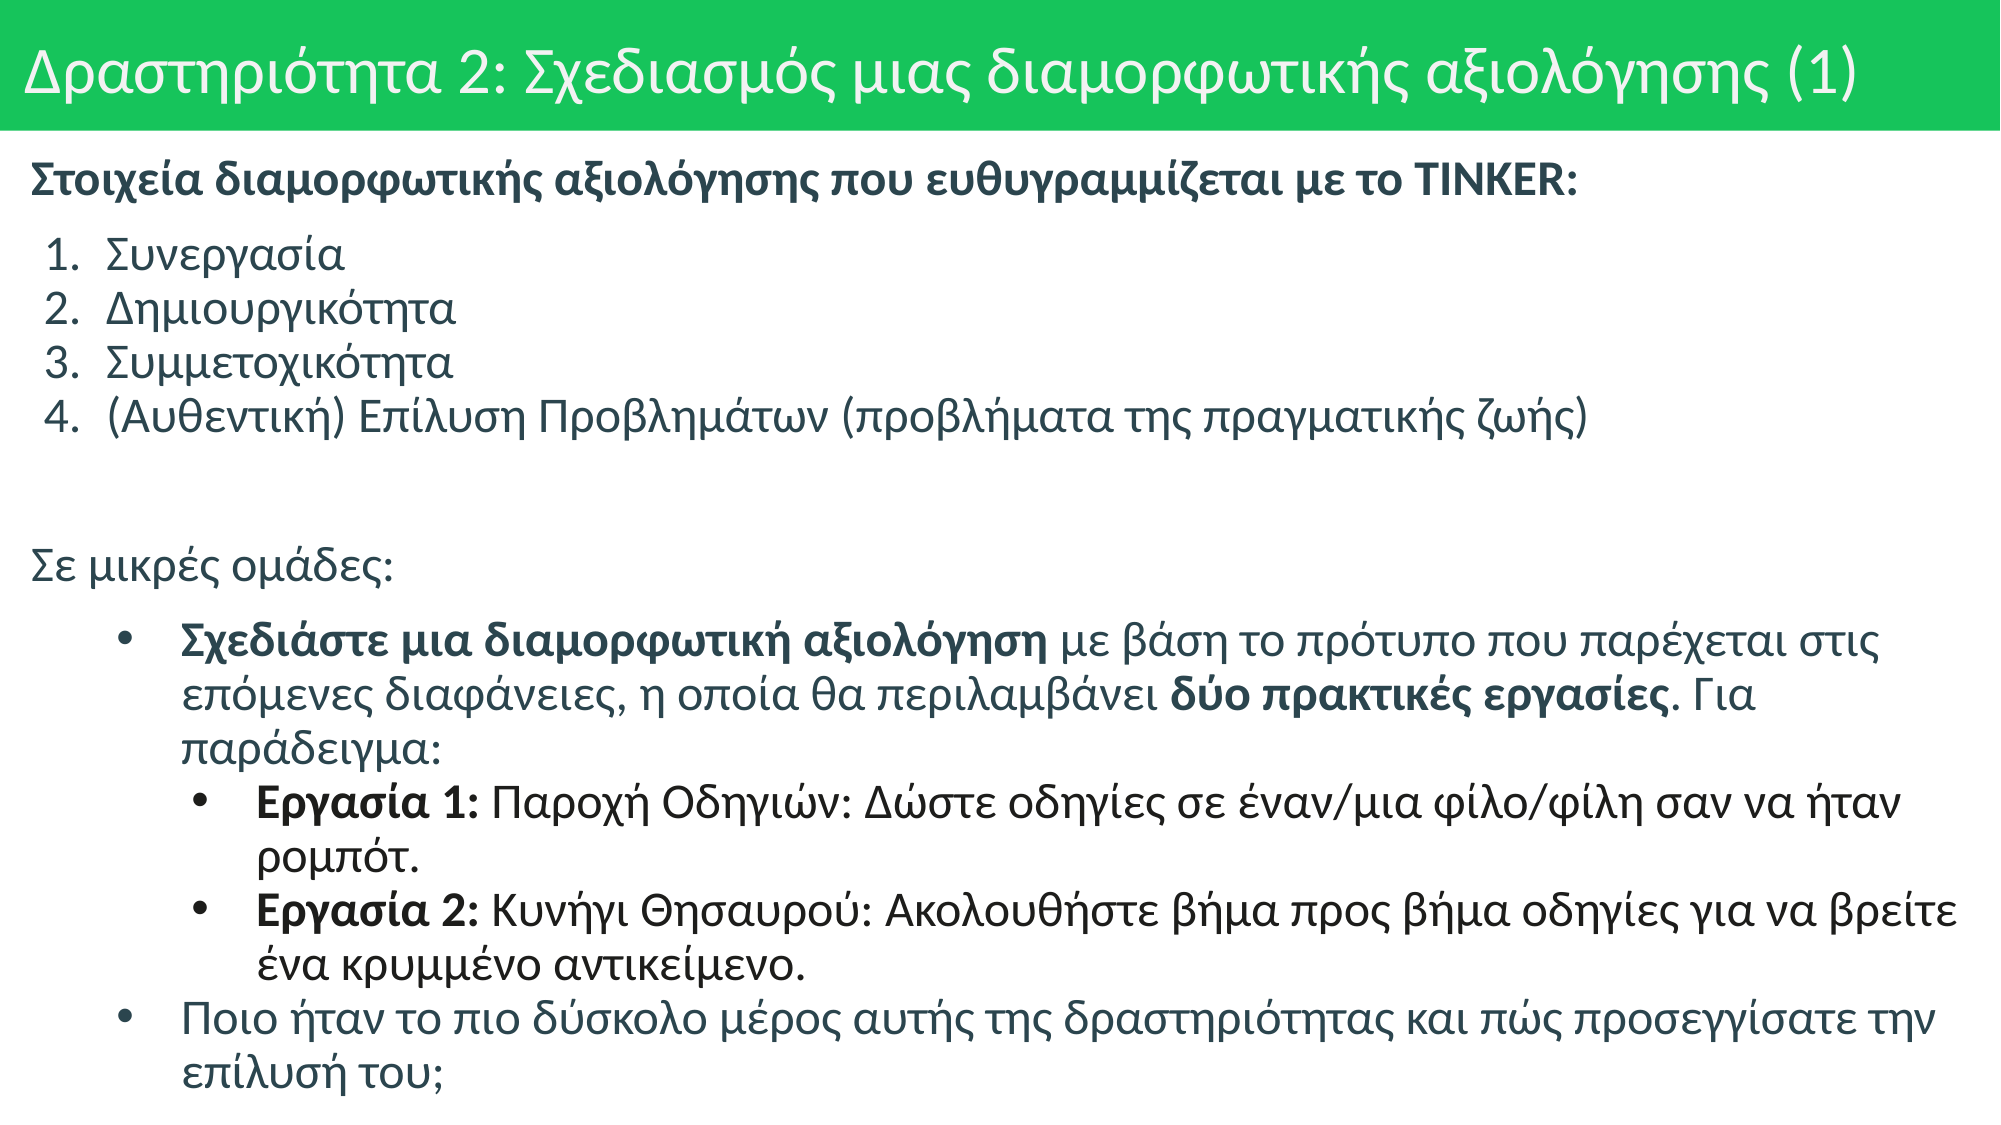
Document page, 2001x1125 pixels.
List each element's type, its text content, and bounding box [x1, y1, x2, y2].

title Δραστηριότητα 2: Σχεδιασμός μιας διαμορφωτικής αξιολόγησης (1) [16, 13, 1976, 131]
list Στοιχεία διαμορφωτικής αξιολόγησης που ευθυγραμμίζεται με το TINKER: Συνεργασία Δημιουργικότητα Συμμετοχικότητα (Αυθεντική) Επίλυση Προβλημάτων (προβλήματα της πραγματικής ζωής) Σε μικρές ομάδες: Σχεδιάστε μια διαμορφωτική αξιολόγηση με βάση το πρότυπο που παρέχεται στις επόμενες διαφάνειες, η οποία θα περιλαμβάνει δύο πρακτικές εργασίες. Για παράδειγμα: Εργασία 1: Παροχή Οδηγιών: Δώστε οδηγίες σε έναν/μια φίλο/φίλη σαν να ήταν ρομπότ. Εργασία 2: Κυνήγι Θησαυρού: Ακολουθήστε βήμα προς βήμα οδηγίες για να βρείτε ένα κρυμμένο αντικείμενο. Ποιο ήταν το πιο δύσκολο μέρος αυτής της δραστηριότητας και πώς προσεγγίσατε την επίλυσή του; [16, 144, 1976, 1108]
